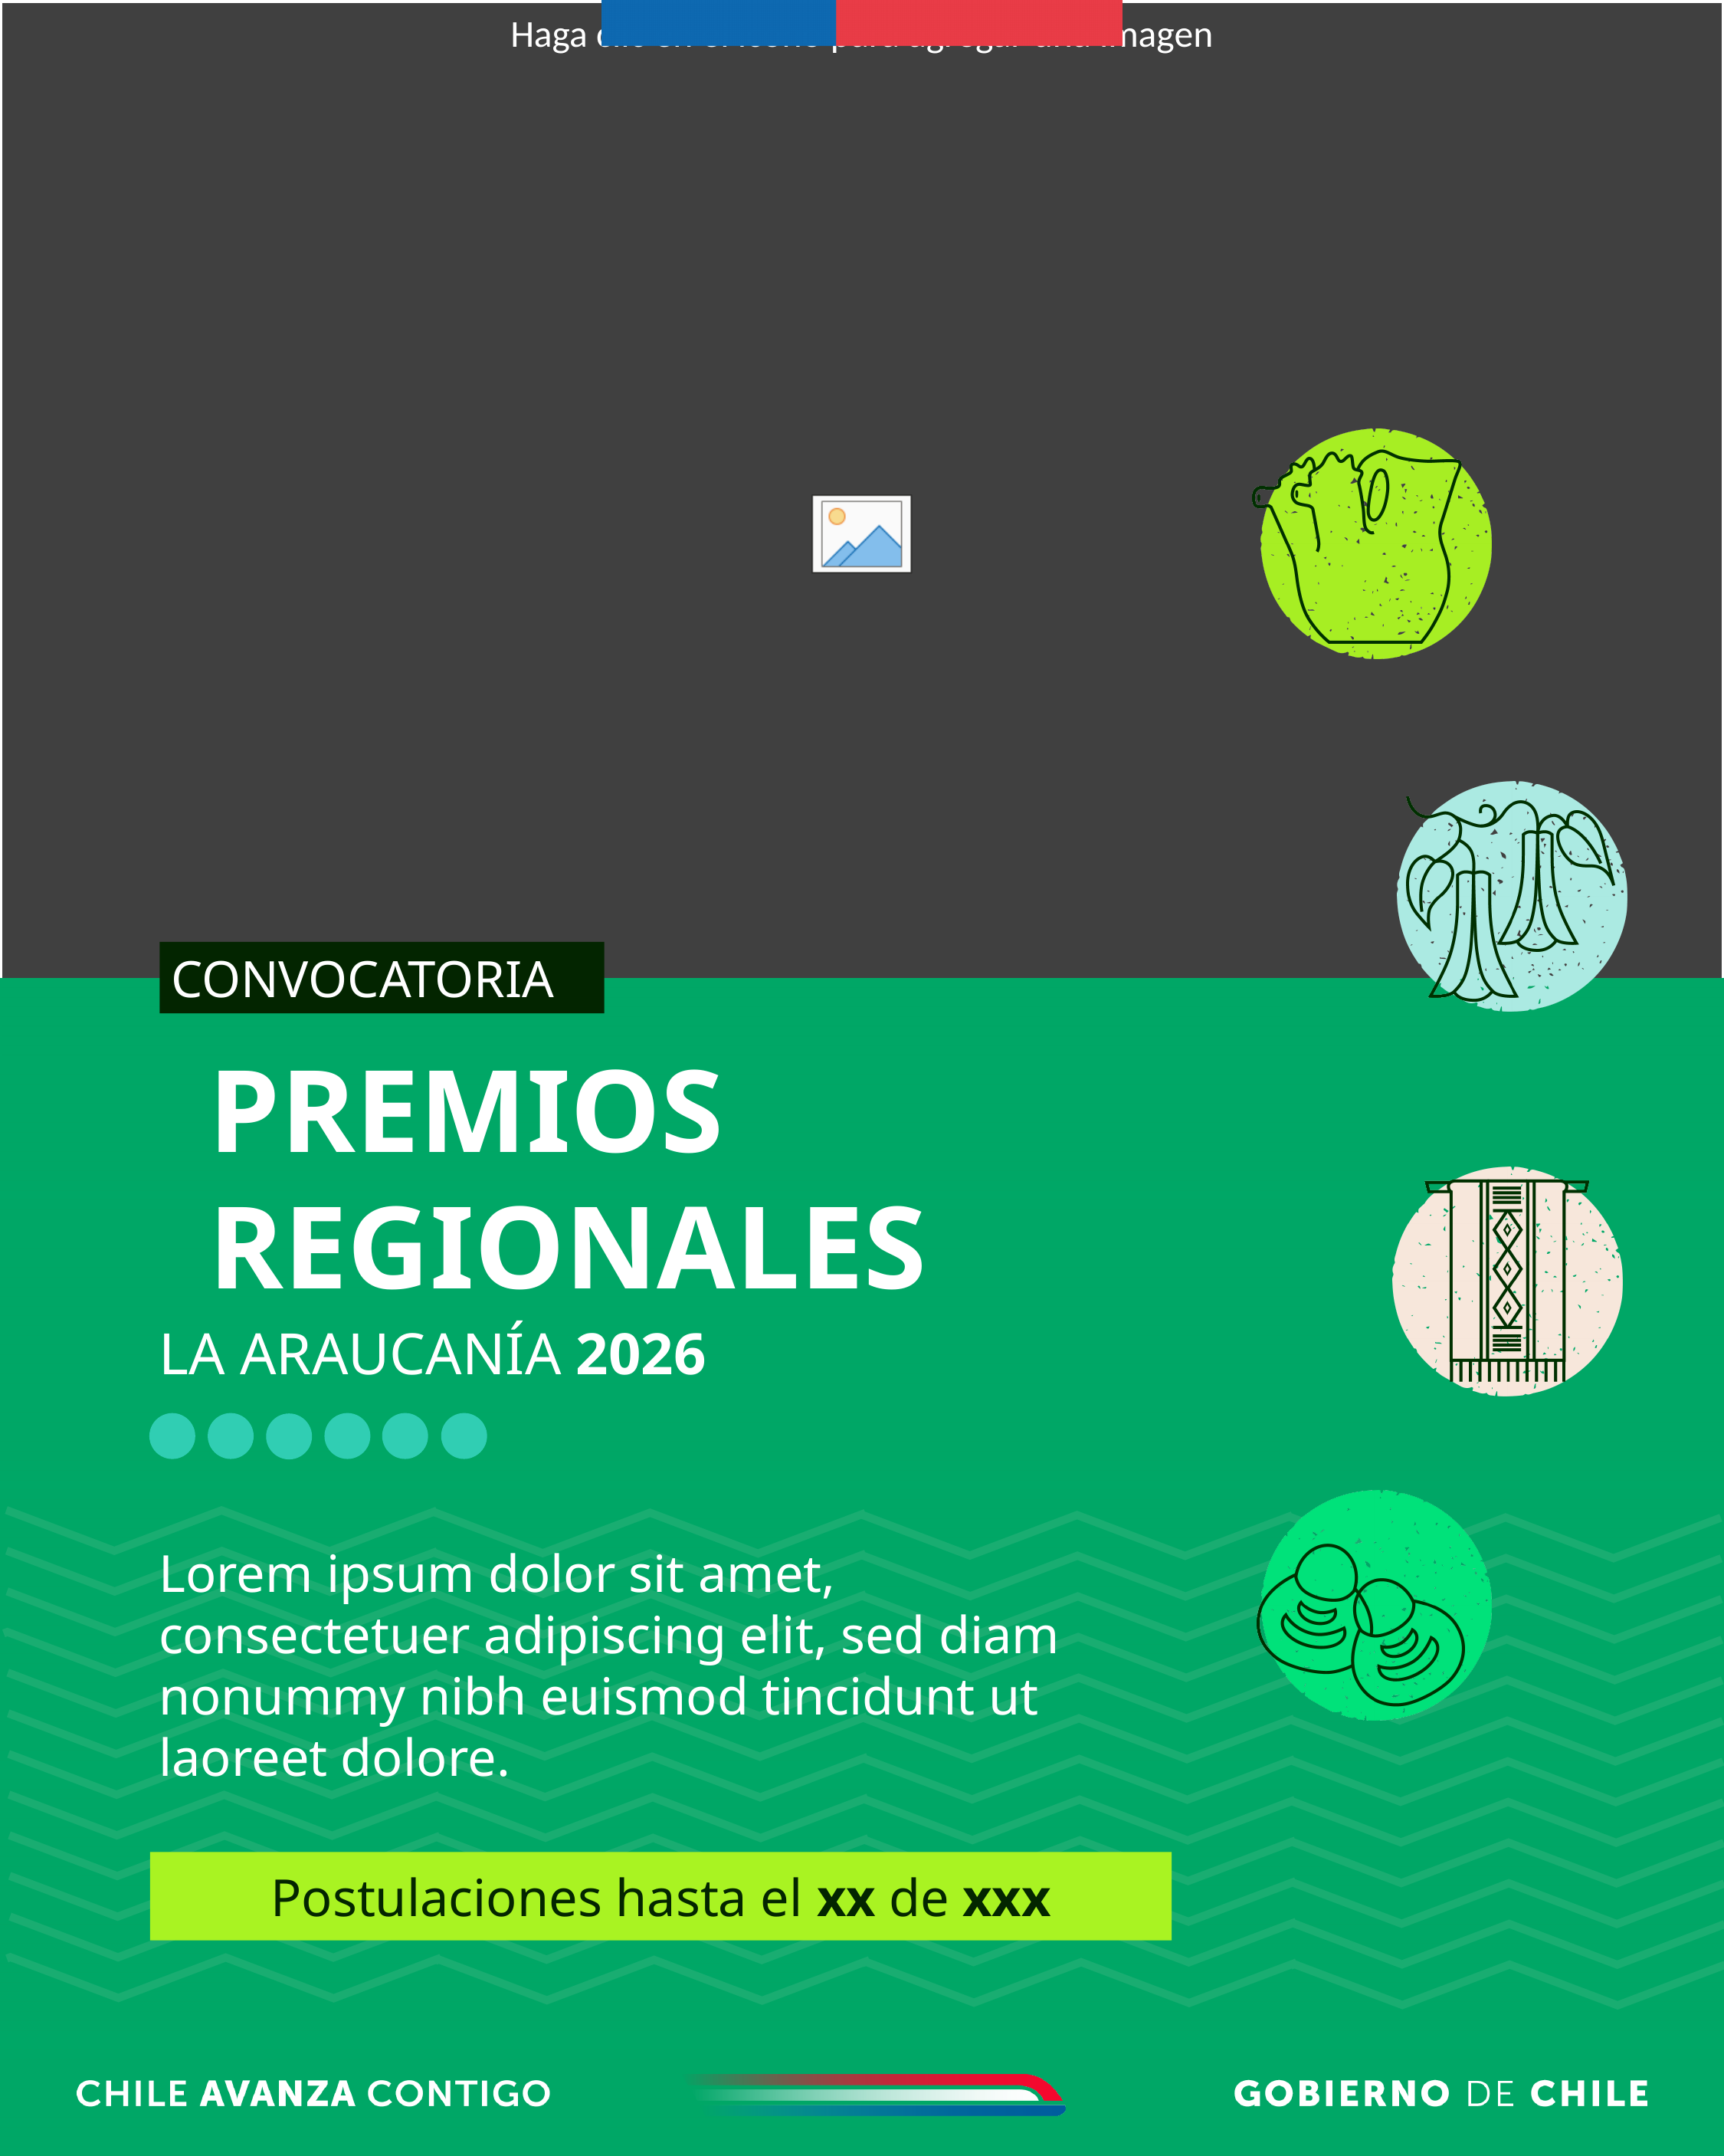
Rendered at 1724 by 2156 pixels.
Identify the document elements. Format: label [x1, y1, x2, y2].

picture [0, 0, 1724, 2156]
text_box [149, 1413, 487, 1459]
